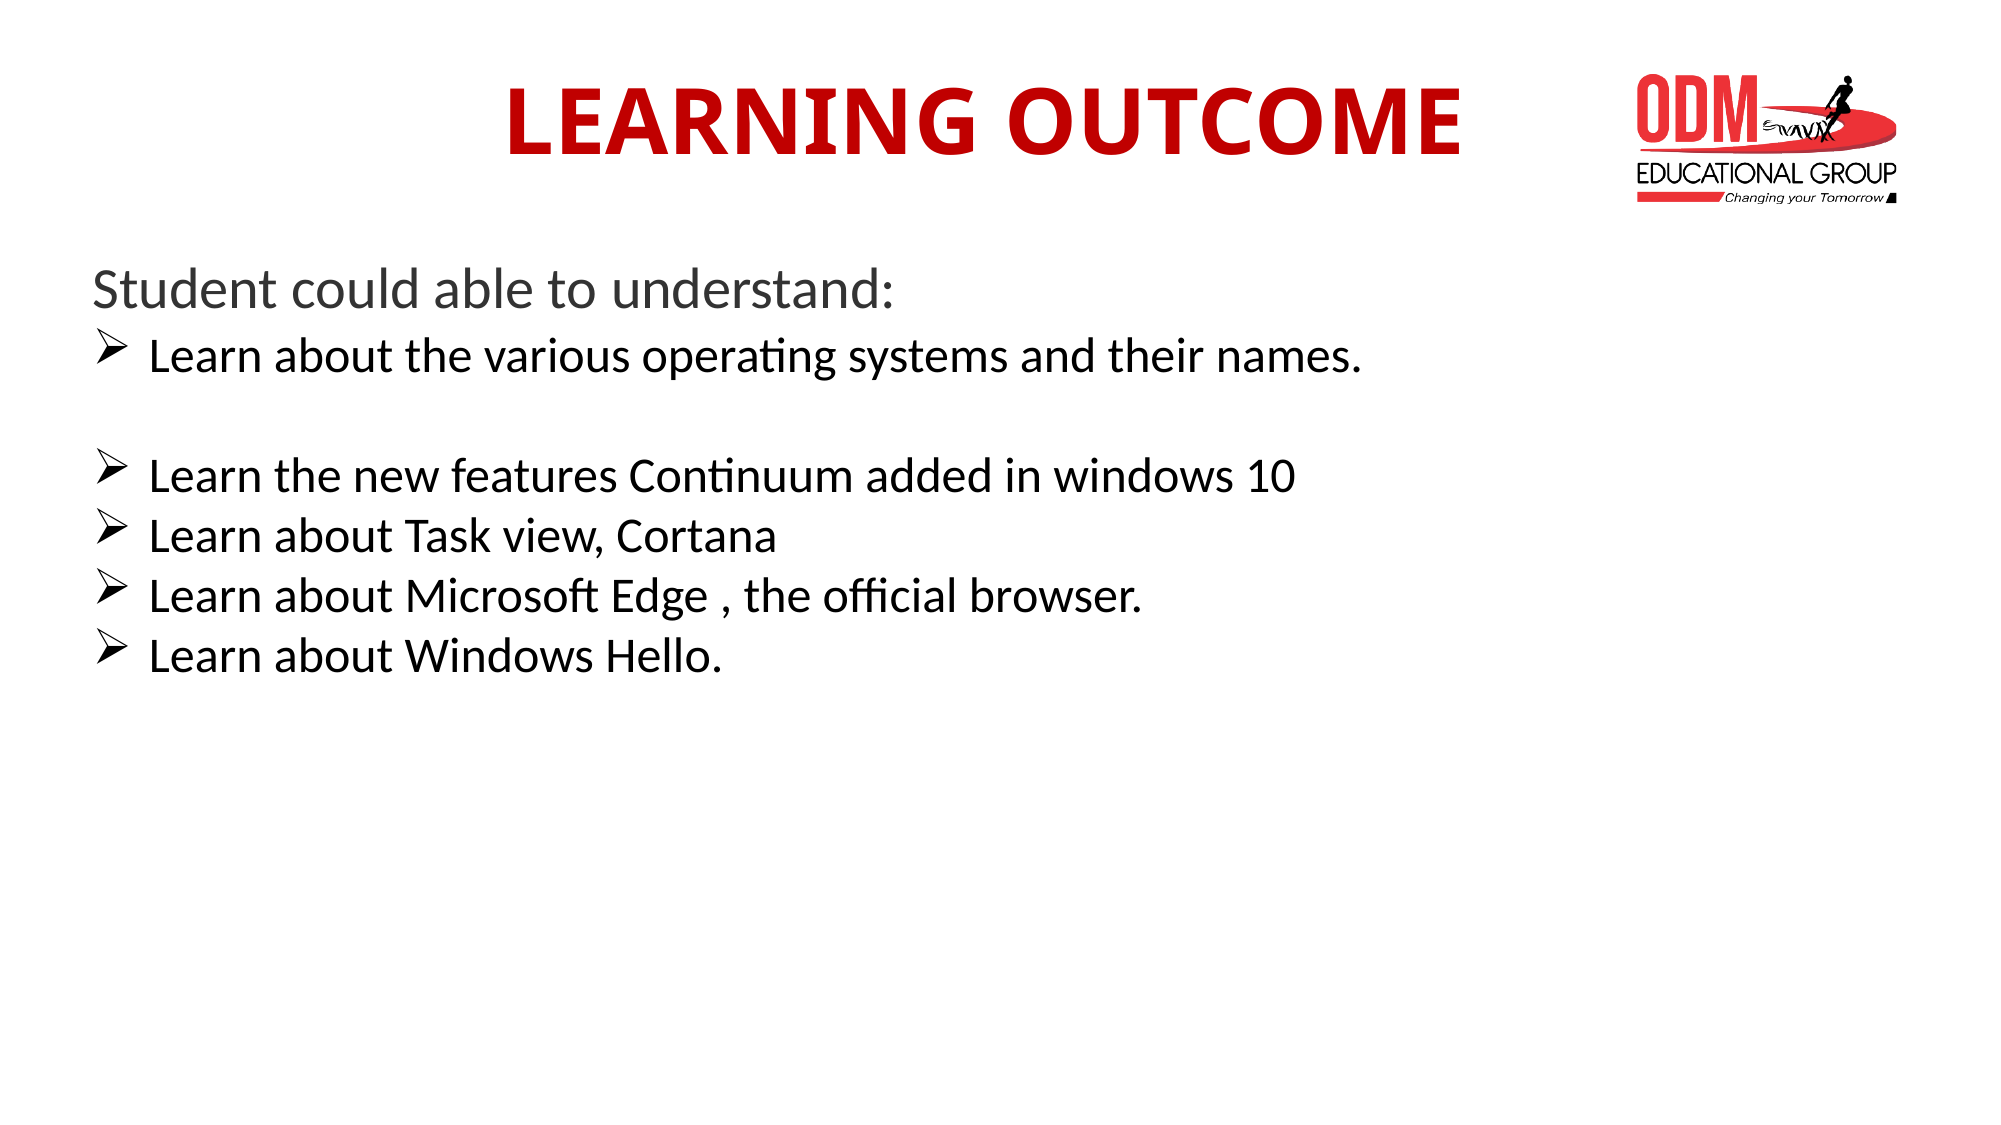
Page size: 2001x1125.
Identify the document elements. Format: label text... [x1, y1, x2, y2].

title LEARNING OUTCOME [121, 39, 1847, 211]
text_box Student could able to understand: Learn about the various operating systems and their names. Learn the new features Continuum added in windows 10 Learn about Task view, Cortana Learn about Microsoft Edge , the official browser. Learn about Windows Hello. [77, 248, 1803, 760]
text_box [1637, 74, 1897, 204]
